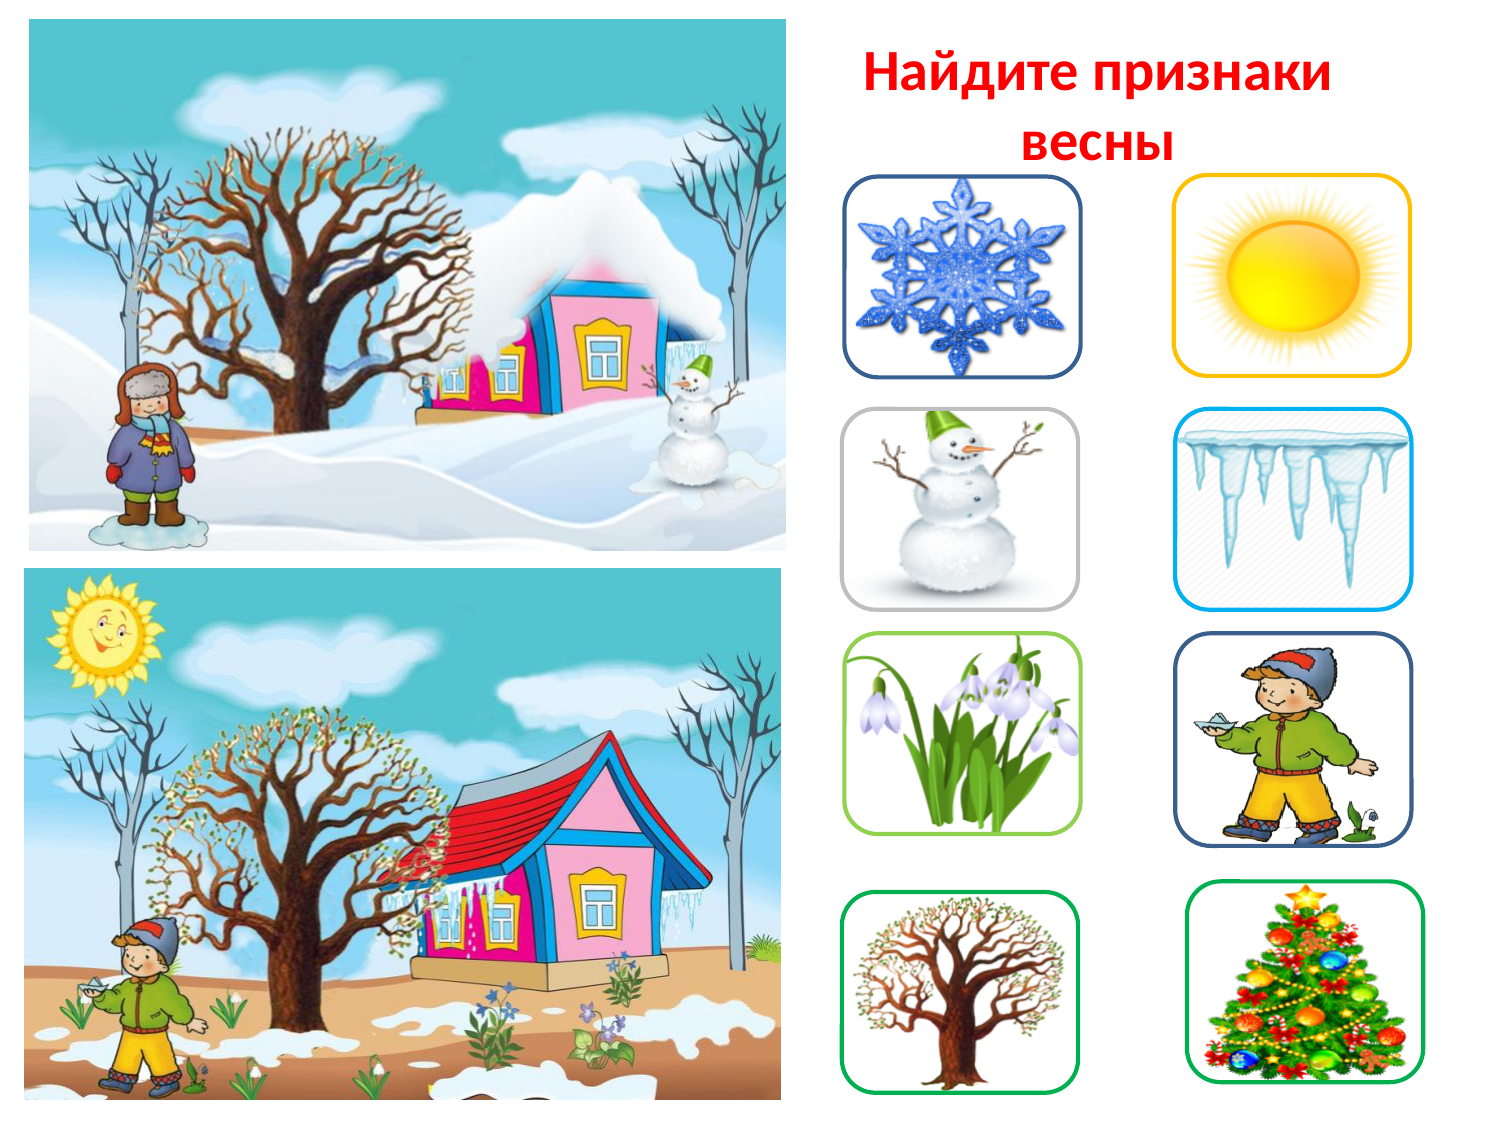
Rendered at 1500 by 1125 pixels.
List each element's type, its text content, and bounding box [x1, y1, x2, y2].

text_box Найдите признаки весны [790, 24, 1412, 230]
text_box [842, 631, 1083, 837]
text_box [839, 406, 1081, 612]
text_box [1171, 172, 1413, 378]
picture [24, 568, 782, 1101]
text_box [1173, 631, 1414, 849]
text_box [1184, 879, 1426, 1085]
picture [29, 18, 786, 551]
text_box [842, 174, 1083, 380]
text_box [839, 889, 1081, 1095]
text_box [1173, 406, 1414, 612]
